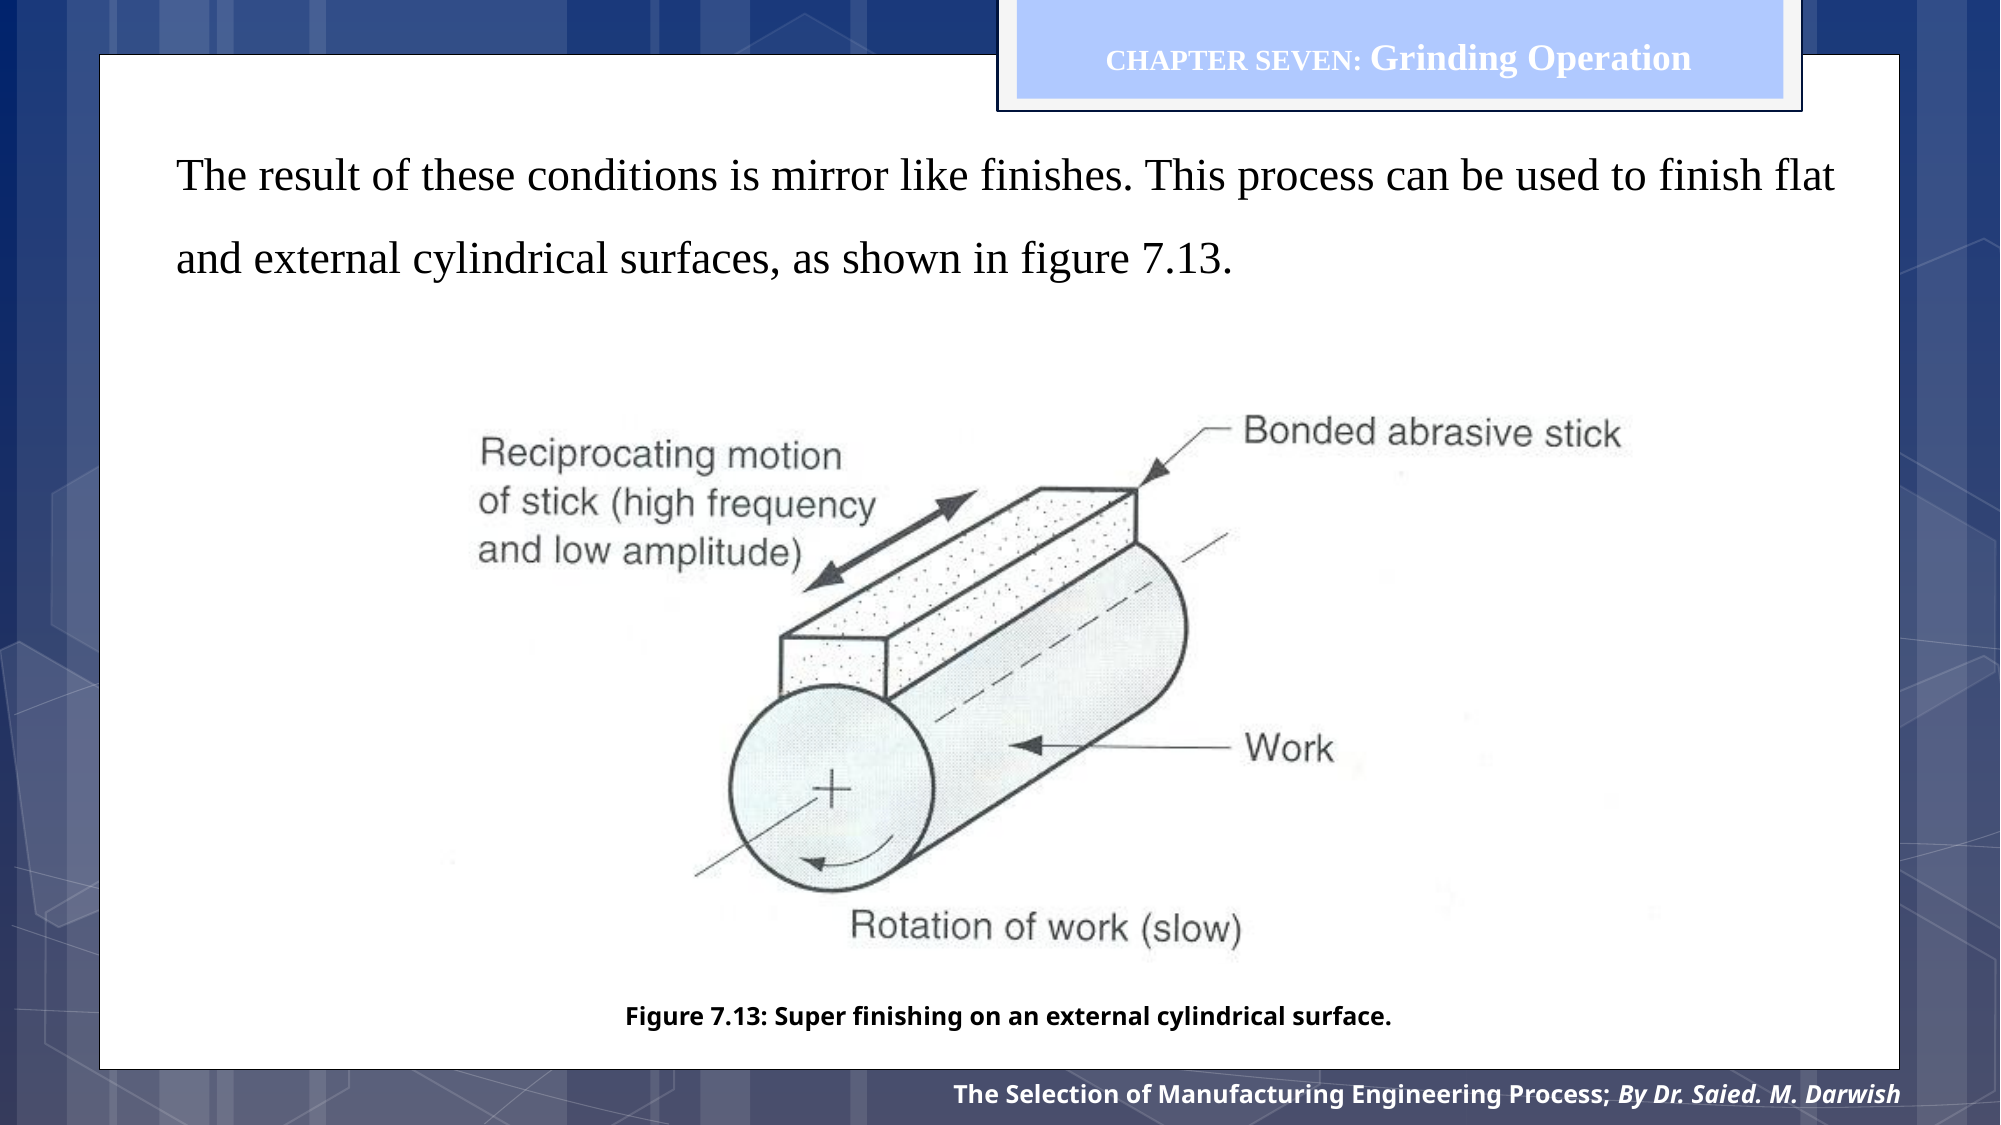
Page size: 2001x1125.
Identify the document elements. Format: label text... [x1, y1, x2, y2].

picture [357, 375, 1661, 964]
text_box Figure 7.13: Super finishing on an external cylindrical surface. [200, 993, 1819, 1038]
text_box CHAPTER SEVEN: Grinding Operation [940, 0, 1858, 86]
text_box The result of these conditions is mirror like finishes. This process can be used to finish flat and external cylindrical surfaces, as shown in figure 7.13. [161, 15, 1858, 290]
